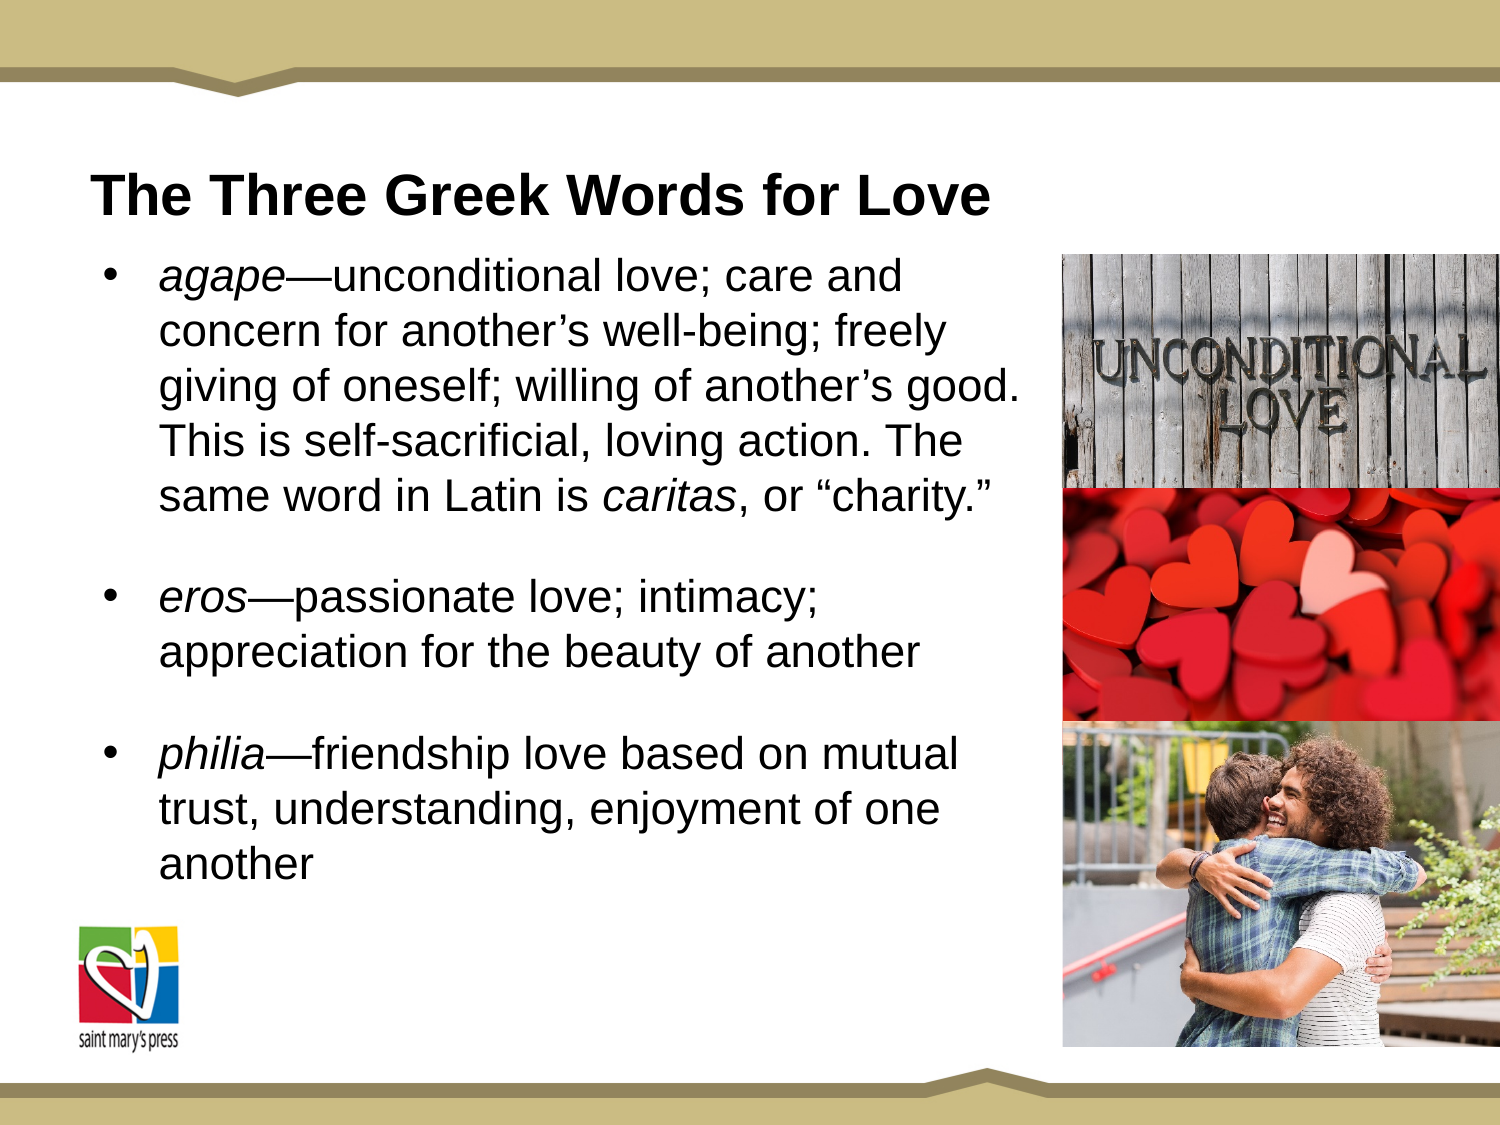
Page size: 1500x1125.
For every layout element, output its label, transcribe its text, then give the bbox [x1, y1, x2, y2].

picture [0, 0, 1500, 1125]
list agape—unconditional love; care and concern for another’s well-being; freely giving of oneself; willing of another’s good. This is self-sacrificial, loving action. The same word in Latin is caritas, or “charity.” eros—passionate love; intimacy; appreciation for the beauty of another philia—friendship love based on mutual trust, understanding, enjoyment of one another [87, 238, 1038, 1025]
title The Three Greek Words for Love [75, 148, 1425, 237]
